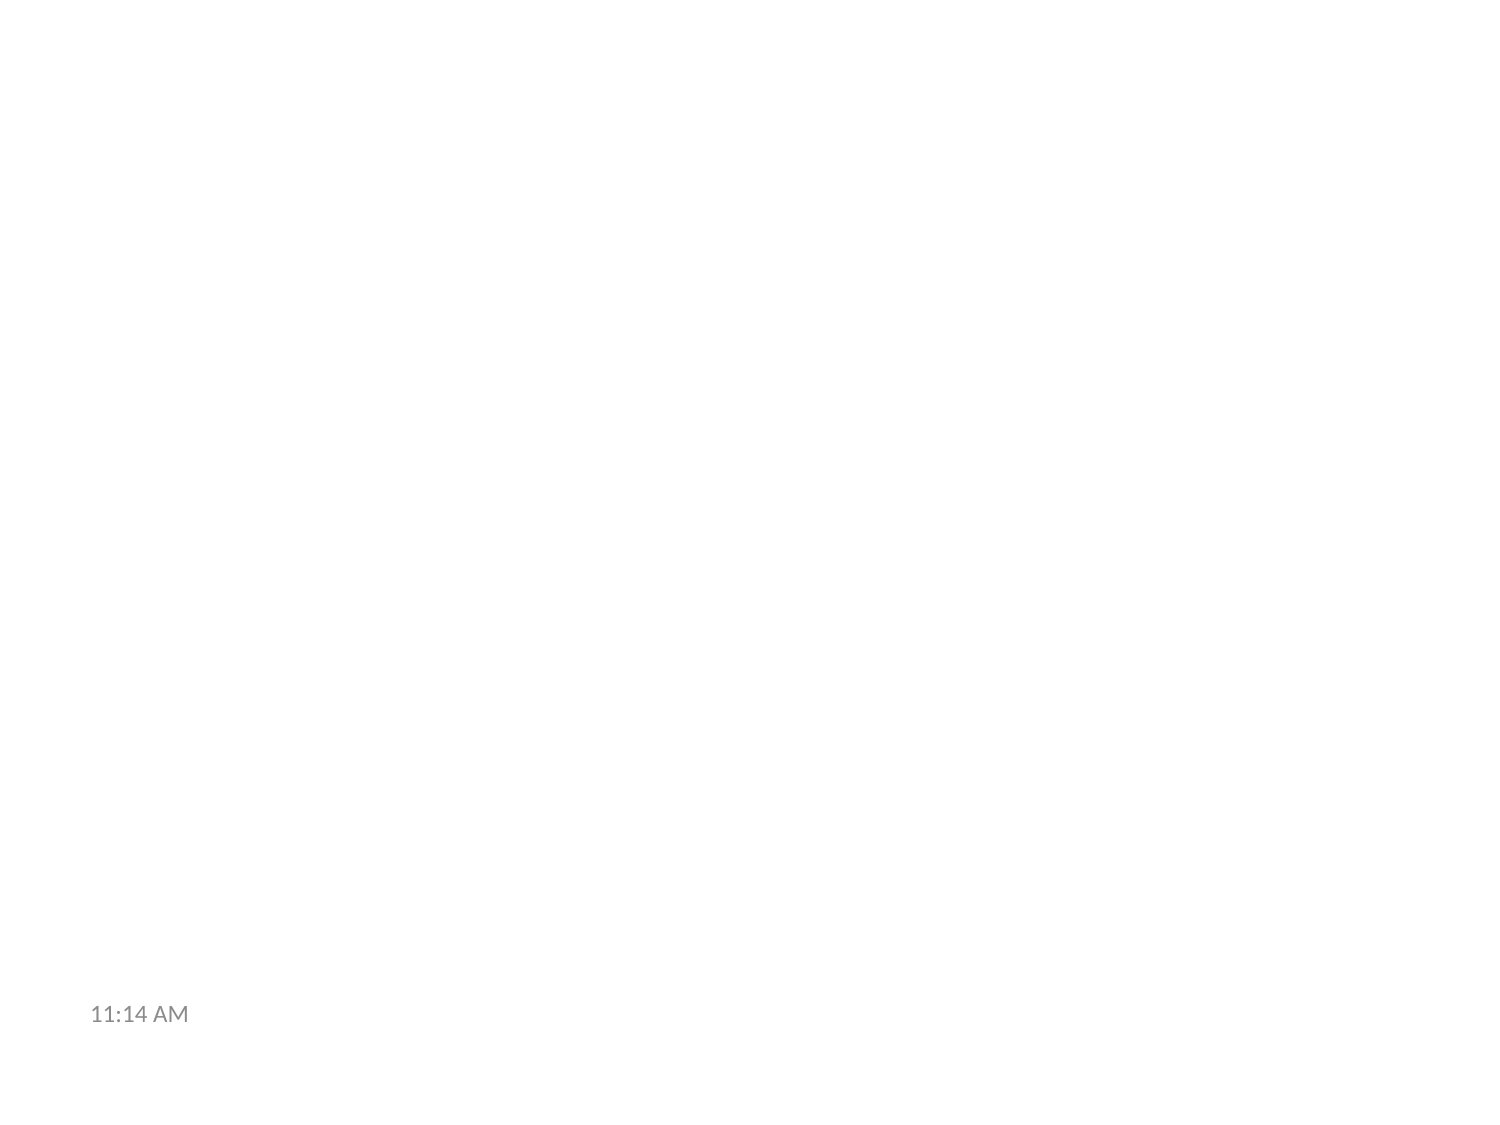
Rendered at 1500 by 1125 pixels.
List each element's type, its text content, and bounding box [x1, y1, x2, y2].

text_box 3:35 PM [75, 982, 425, 1043]
